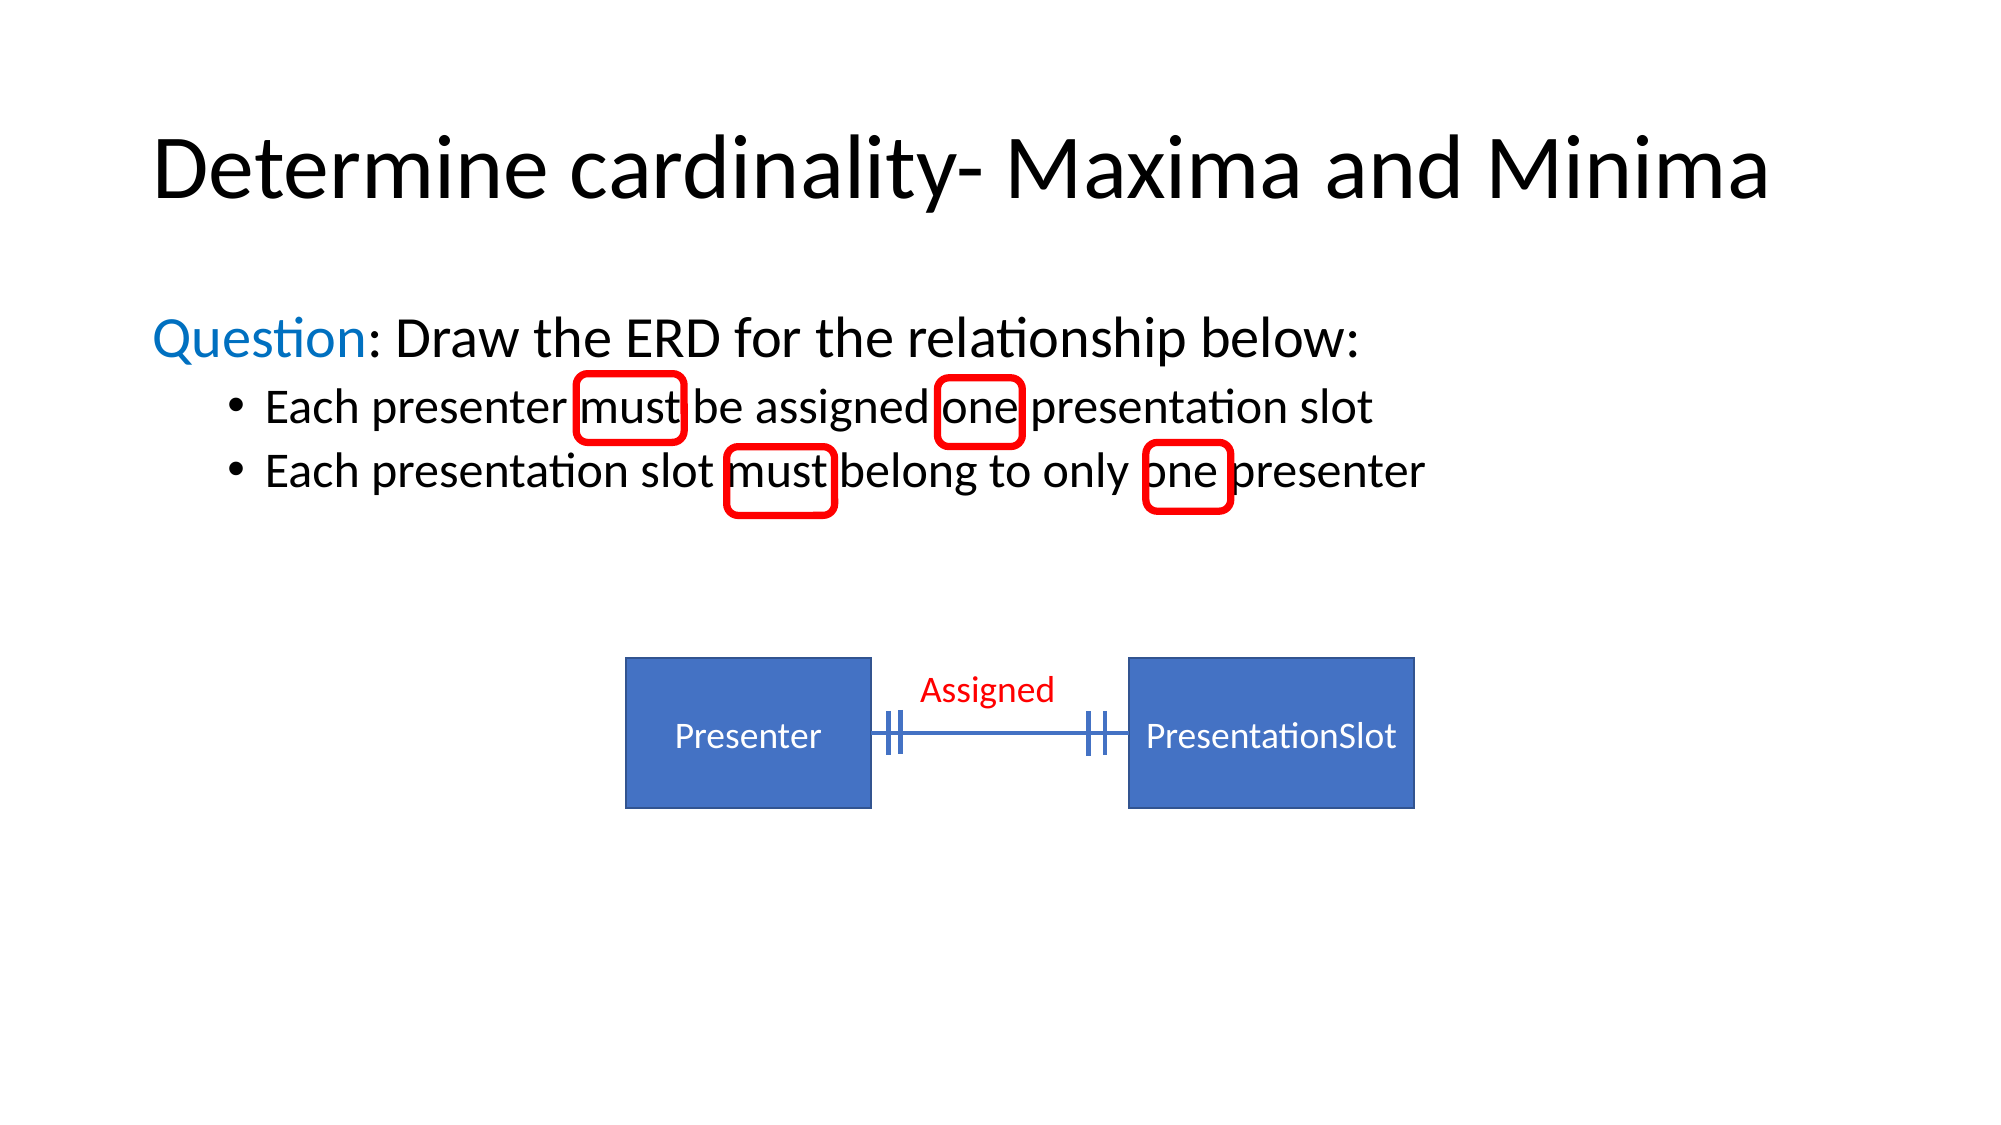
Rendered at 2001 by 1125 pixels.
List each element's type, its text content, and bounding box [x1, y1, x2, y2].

text_box Assigned [905, 658, 1080, 718]
text_box [725, 445, 836, 517]
list Question: Draw the ERD for the relationship below: Each presenter must be assigned one presentation slot Each presentation slot must belong to only one presenter [137, 299, 1863, 659]
text_box Presenter [625, 657, 872, 809]
title Determine cardinality- Maxima and Minima [137, 59, 1863, 278]
text_box PresentationSlot [1128, 657, 1415, 809]
text_box [575, 372, 686, 444]
text_box [936, 376, 1024, 448]
text_box [1144, 441, 1232, 513]
